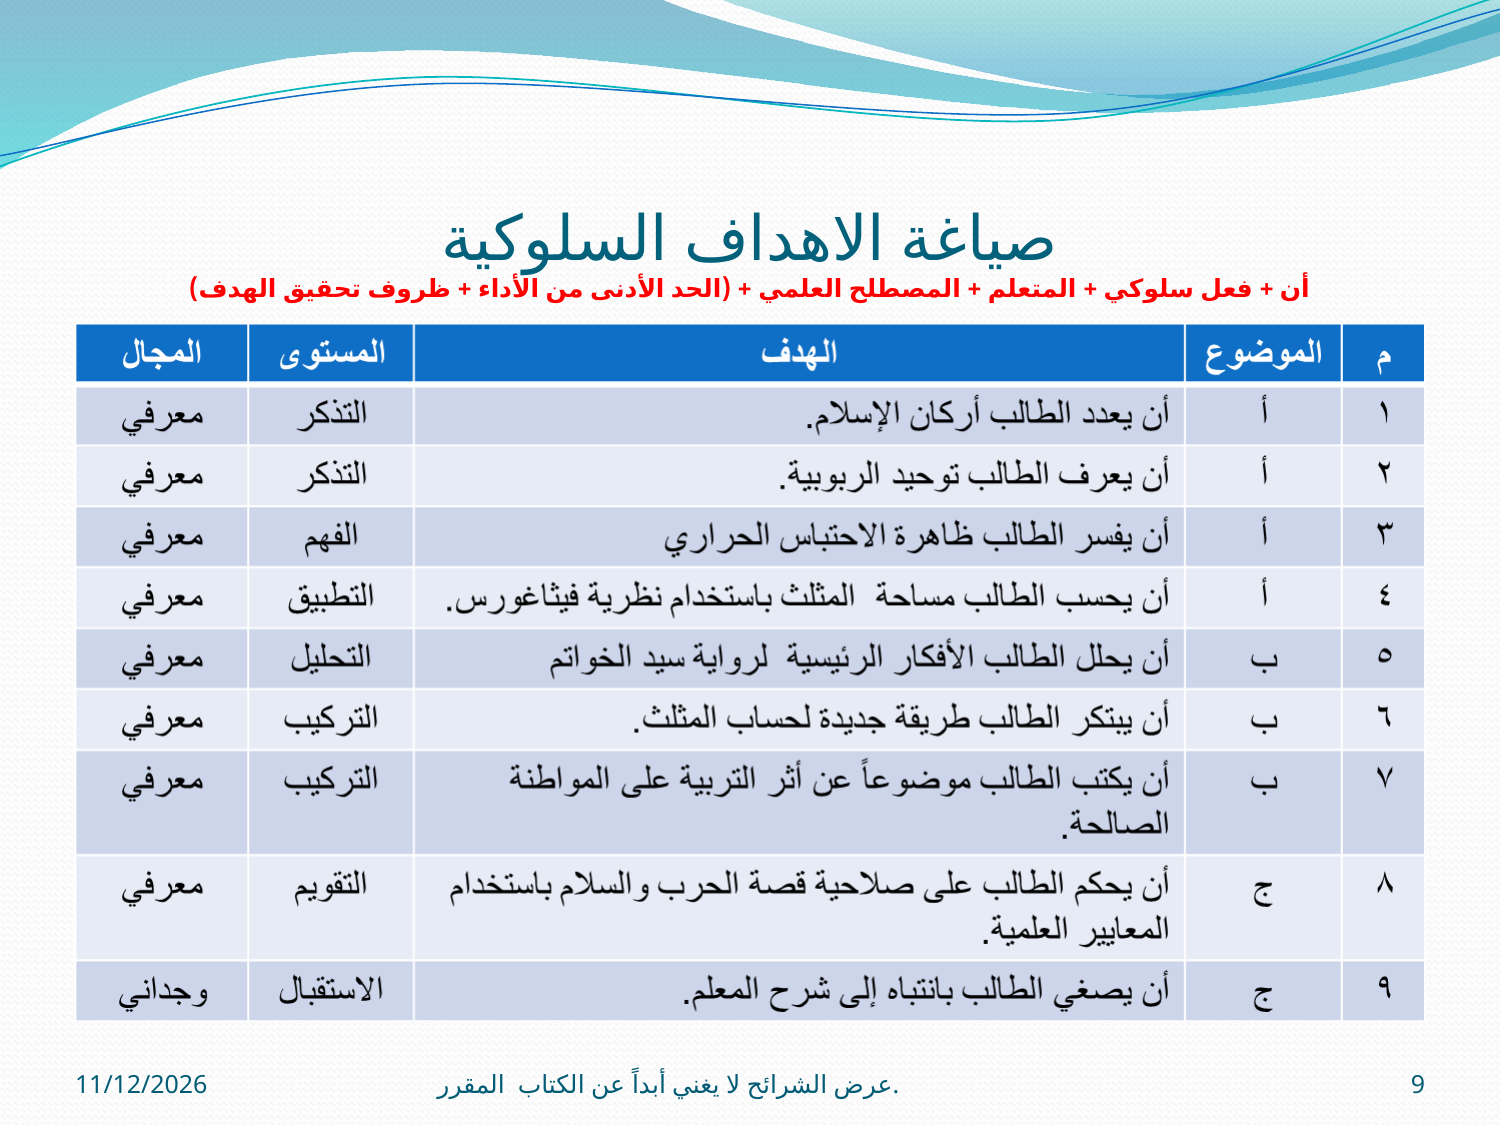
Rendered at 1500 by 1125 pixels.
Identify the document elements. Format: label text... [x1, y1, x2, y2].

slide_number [75, 1049, 425, 1103]
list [75, 318, 1425, 1037]
title صياغة الاهداف السلوكية أن + فعل سلوكي + المتعلم + المصطلح العلمي + (الحد الأدنى من الأداء + ظروف تحقيق الهدف) [75, 115, 1425, 303]
footer عرض الشرائح لا يغني أبداً عن الكتاب المقرر. [437, 1050, 988, 1103]
slide_number 9 [1299, 1049, 1425, 1103]
